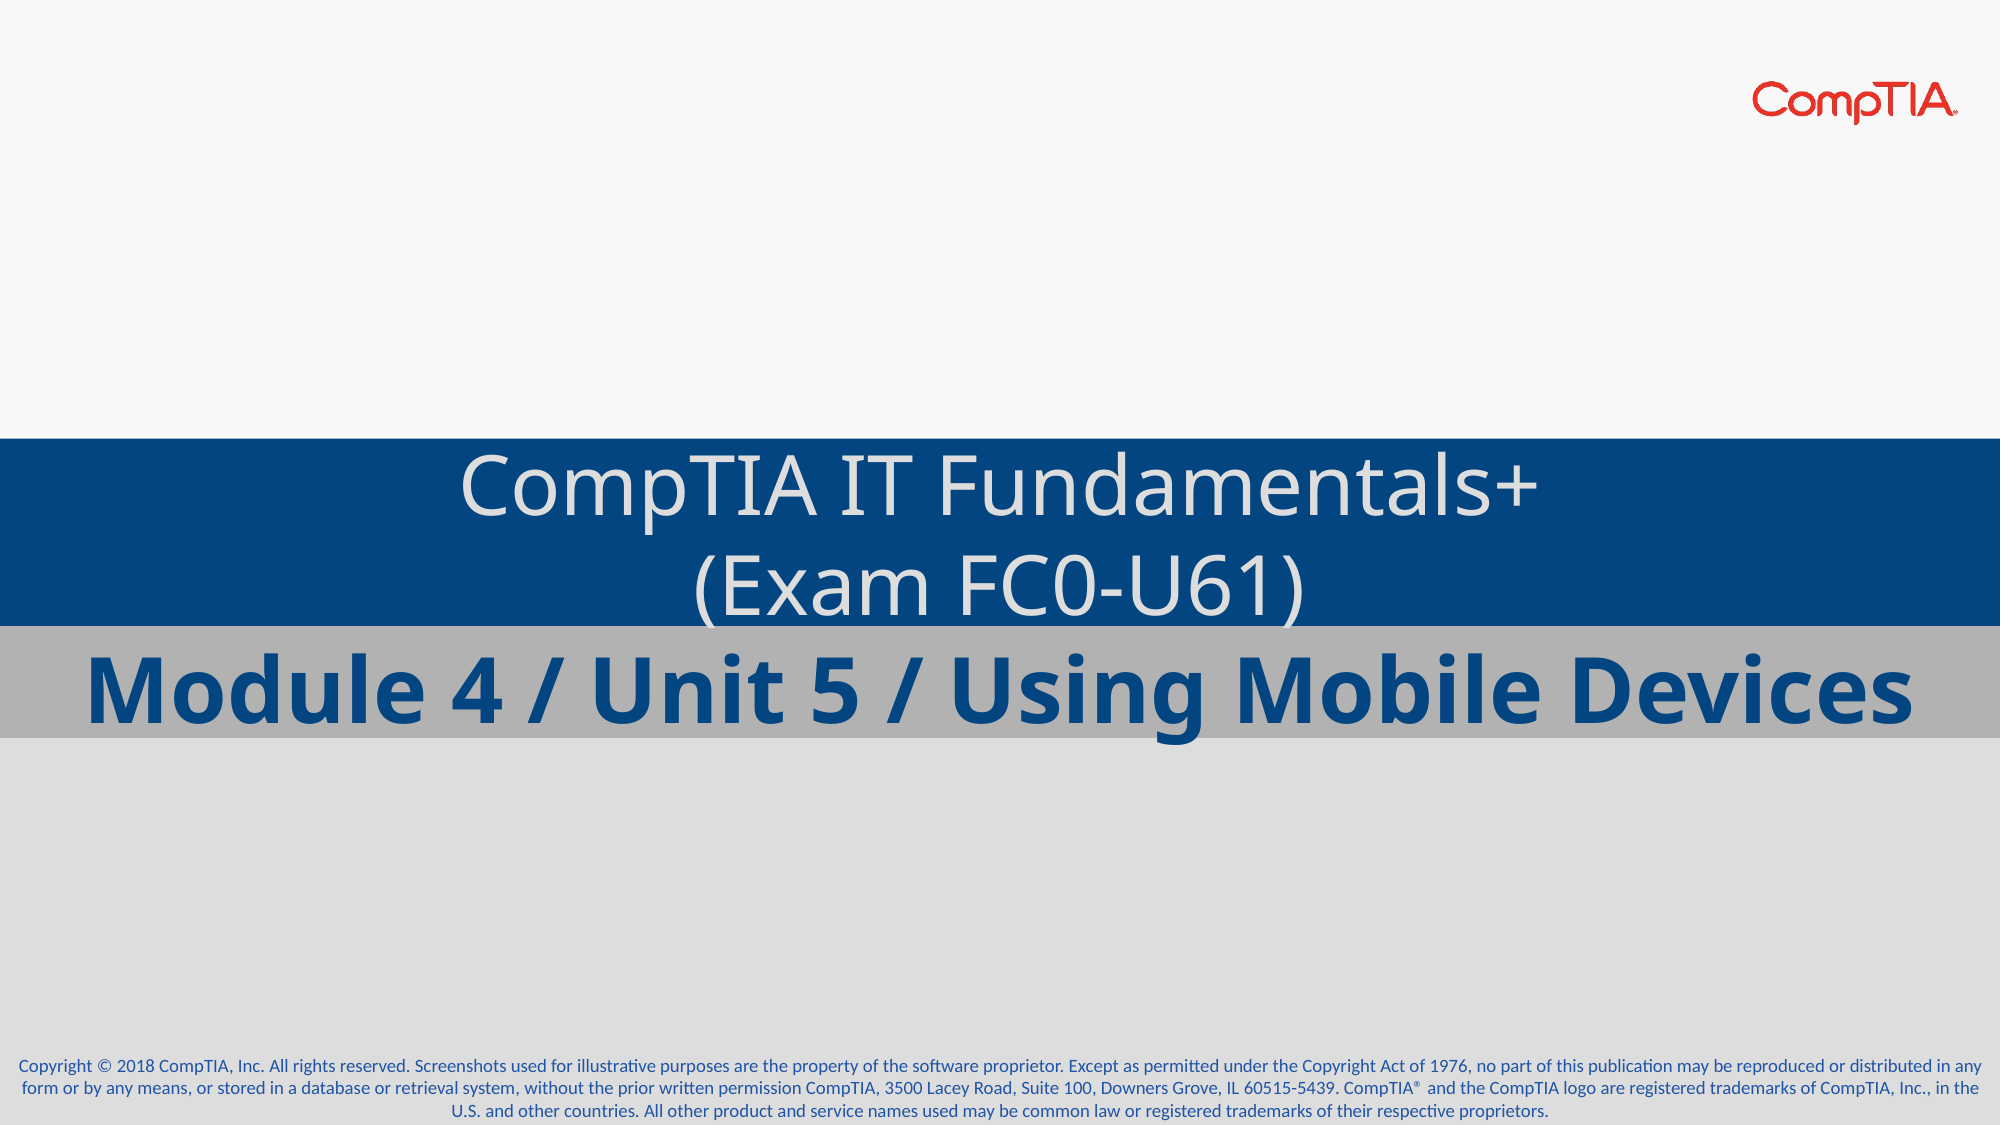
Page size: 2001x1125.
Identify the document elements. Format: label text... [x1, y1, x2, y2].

picture [1738, 36, 1972, 167]
title CompTIA IT Fundamentals+ (Exam FC0‑U61) [0, 438, 2000, 626]
subtitle Module 4 / Unit 5 / Using Mobile Devices [0, 626, 2000, 738]
